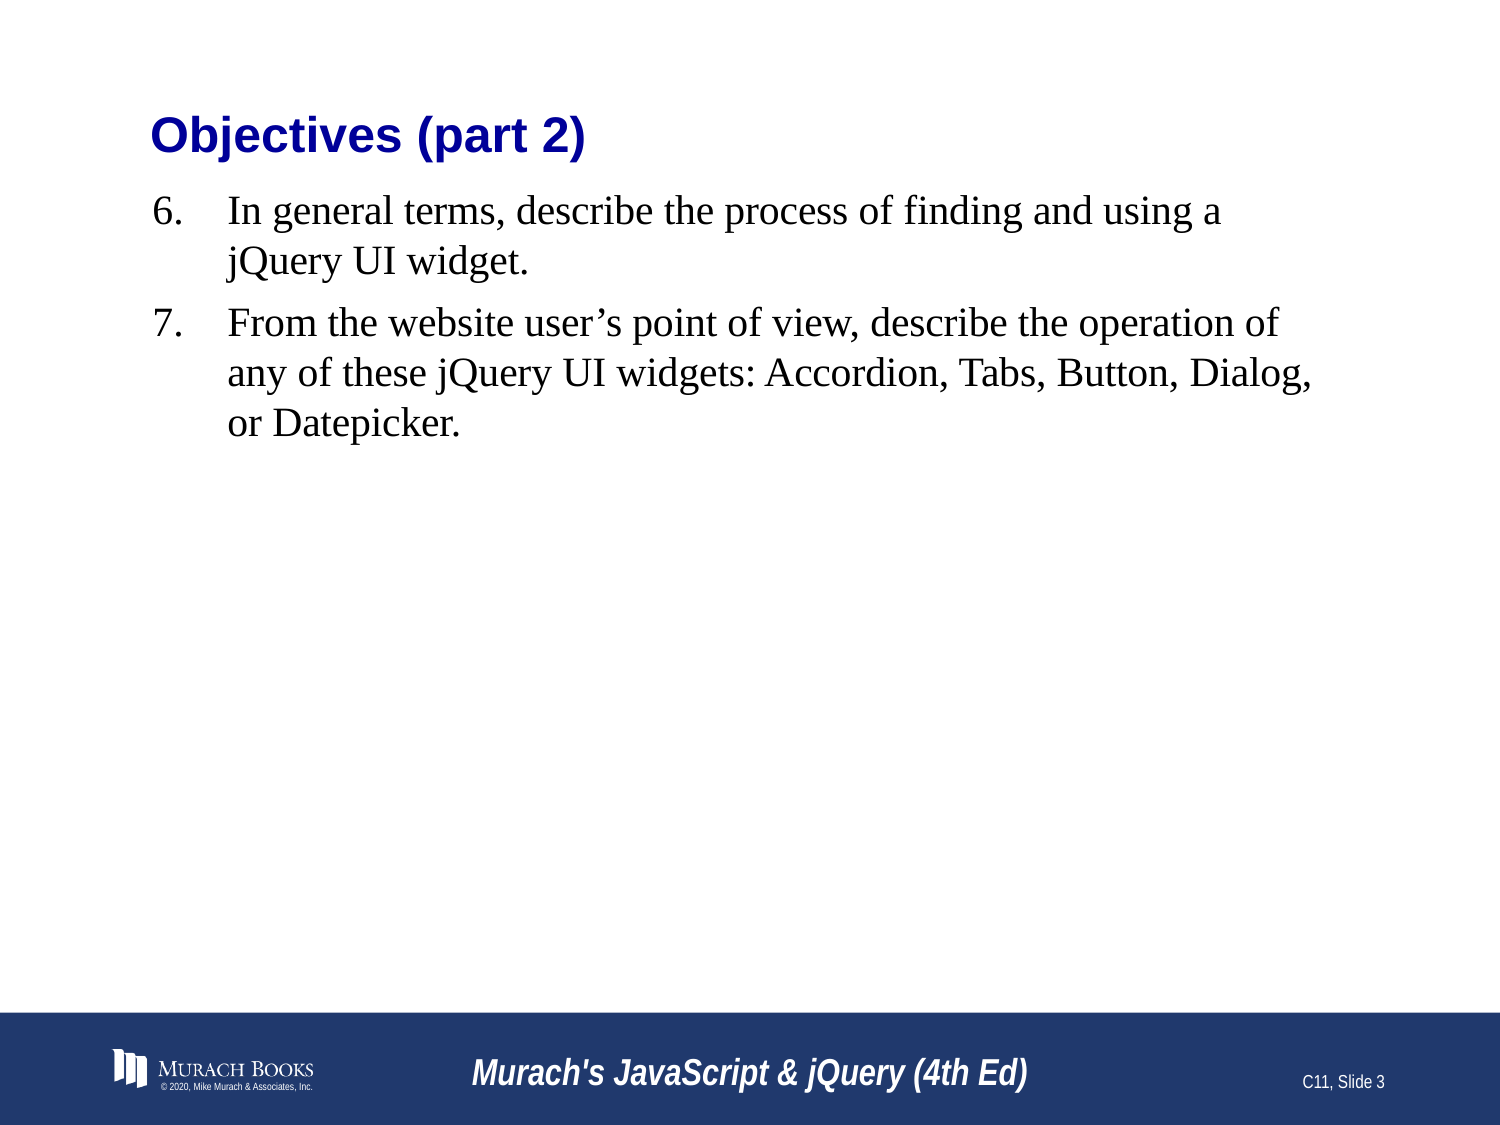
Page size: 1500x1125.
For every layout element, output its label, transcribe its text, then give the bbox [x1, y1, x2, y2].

list In general terms, describe the process of finding and using a jQuery UI widget. From the website user’s point of view, describe the operation of any of these jQuery UI widgets: Accordion, Tabs, Button, Dialog, or Datepicker. [137, 174, 1350, 975]
slide_number C11, Slide 3 [1087, 1025, 1400, 1100]
title Objectives (part 2) [150, 102, 1350, 164]
footer © 2020, Mike Murach & Associates, Inc. [12, 1025, 463, 1100]
slide_number Murach's JavaScript & jQuery (4th Ed) [463, 1025, 1050, 1100]
